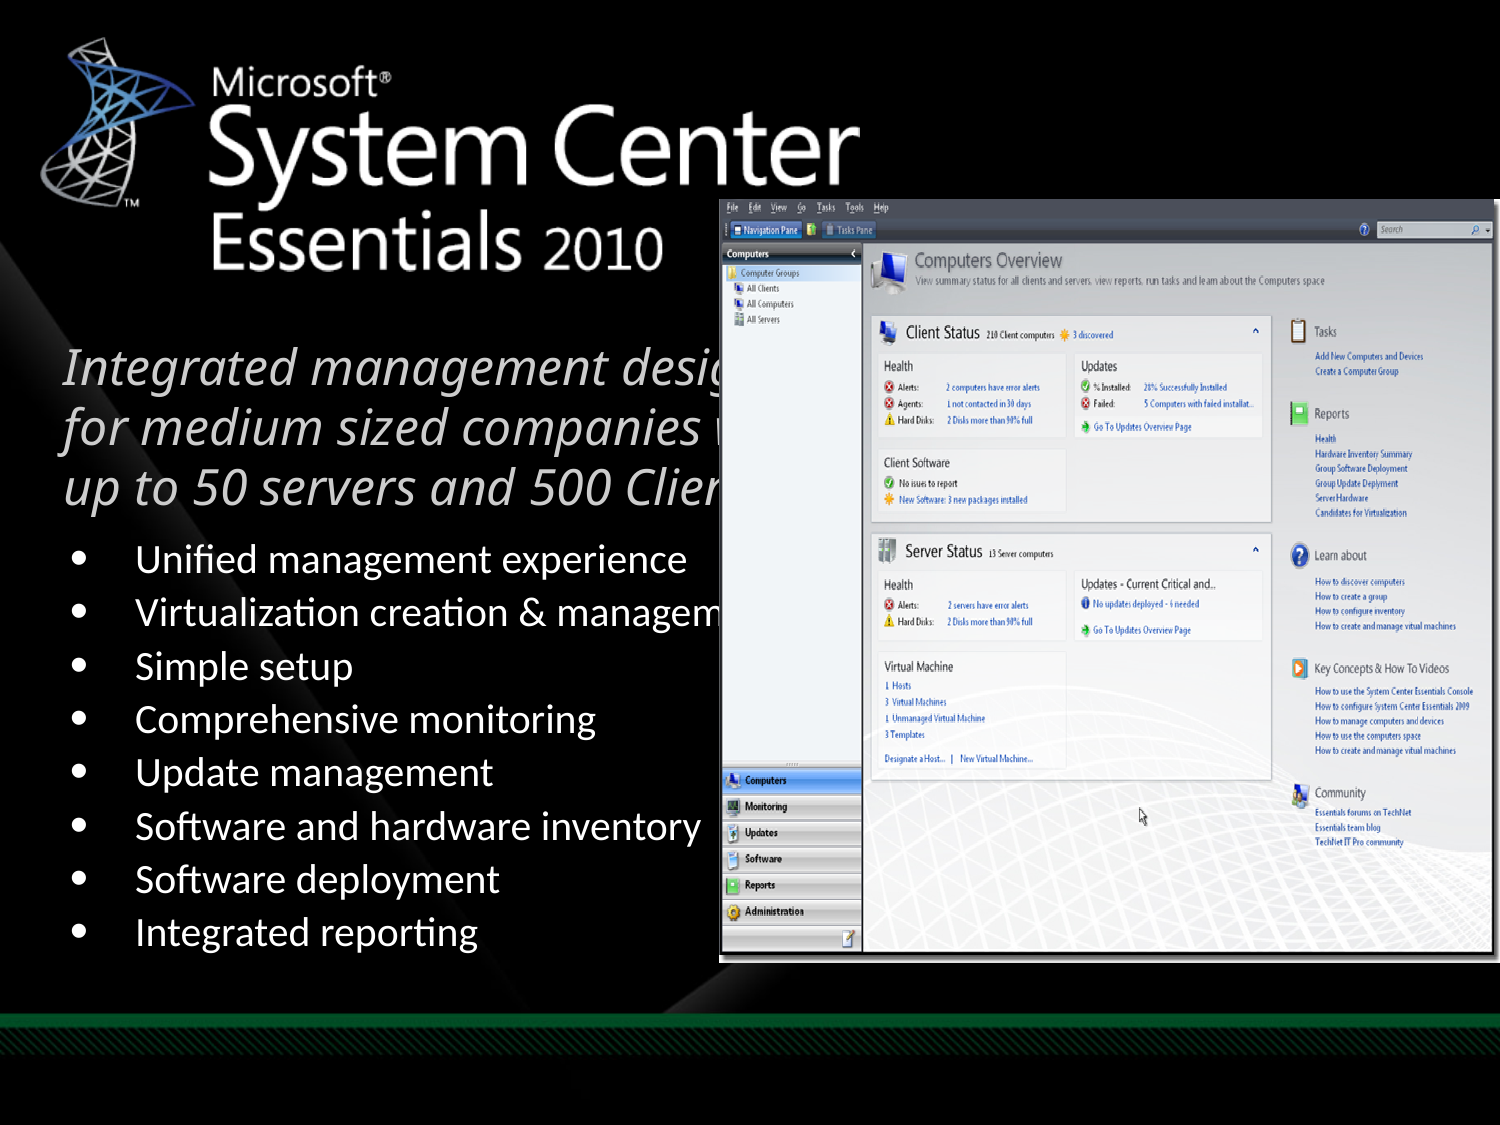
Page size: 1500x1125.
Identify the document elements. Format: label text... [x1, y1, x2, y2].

picture [0, 0, 1500, 1125]
text_box Unified management experience Virtualization creation & management Simple setup Comprehensive monitoring Update management Software and hardware inventory Software deployment Integrated reporting [60, 537, 712, 956]
text_box Integrated management designed for medium sized companies with up to 50 servers and 500 Clients [49, 328, 712, 523]
